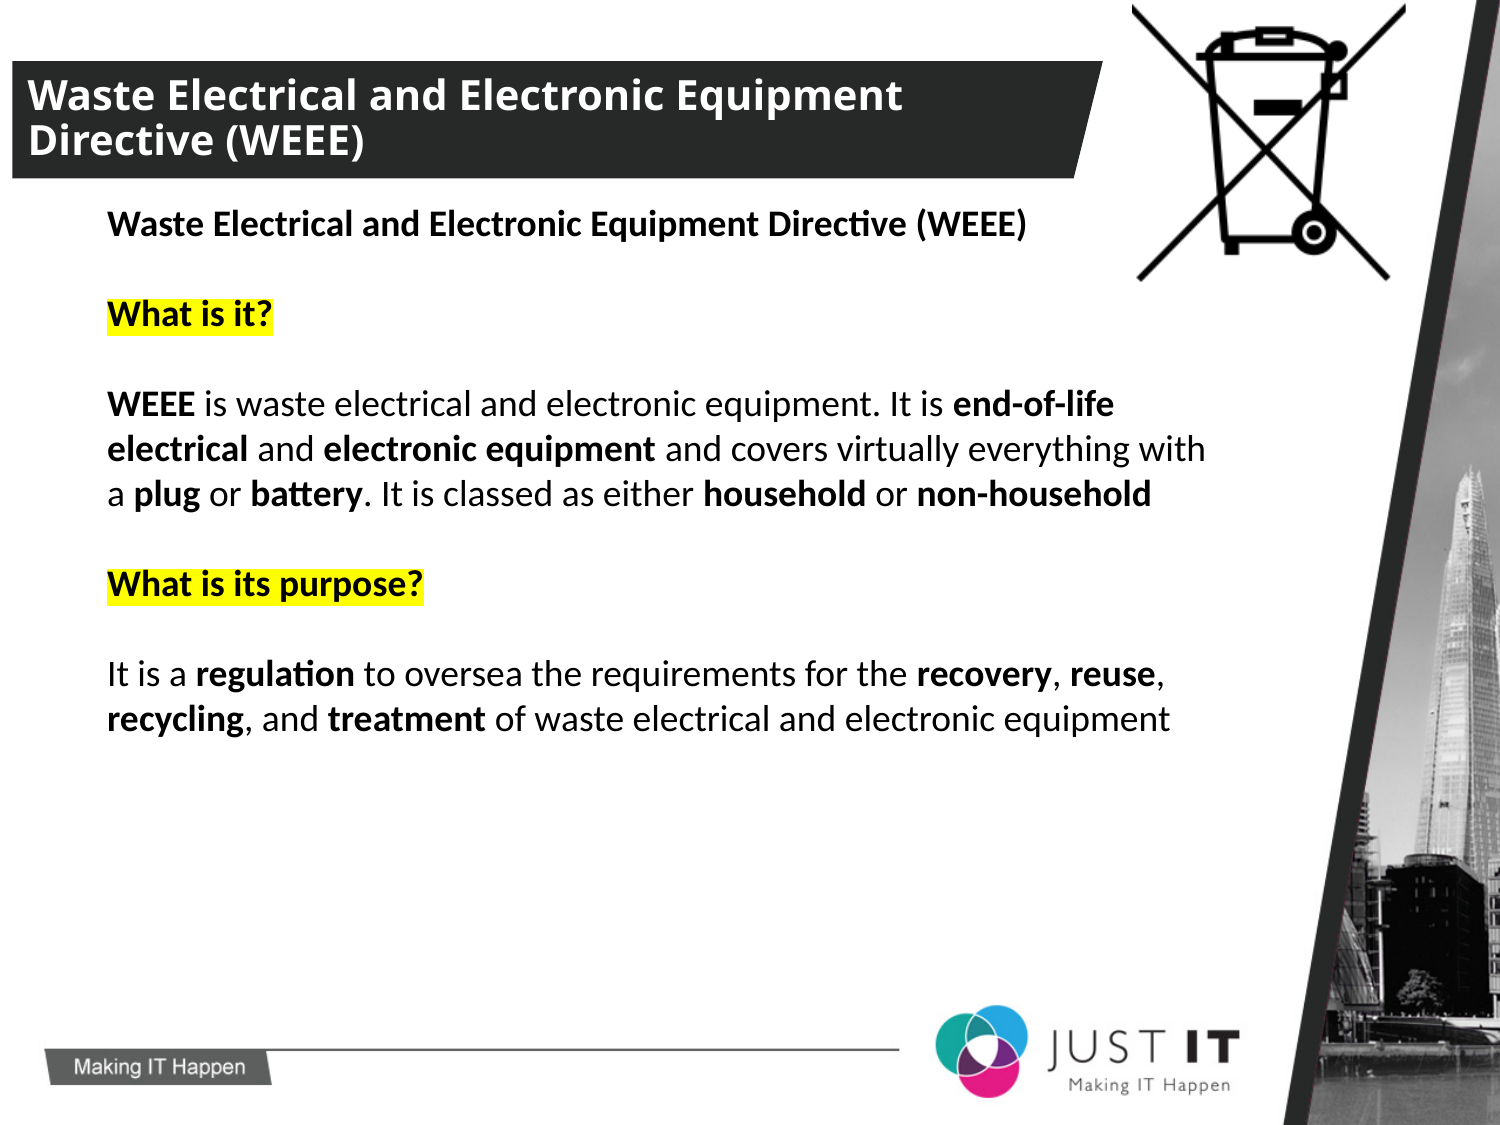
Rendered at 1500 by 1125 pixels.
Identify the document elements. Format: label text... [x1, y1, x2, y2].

text_box Waste Electrical and Electronic Equipment Directive (WEEE) What is it? WEEE is waste electrical and electronic equipment. It is end-of-life electrical and electronic equipment and covers virtually everything with a plug or battery. It is classed as either household or non-household What is its purpose? It is a regulation to oversea the requirements for the recovery, reuse, recycling, and treatment of waste electrical and electronic equipment [92, 191, 1239, 747]
text_box [11, 60, 1105, 180]
picture [0, 0, 1500, 1125]
title Waste Electrical and Electronic Equipment Directive (WEEE) [12, 61, 1077, 179]
